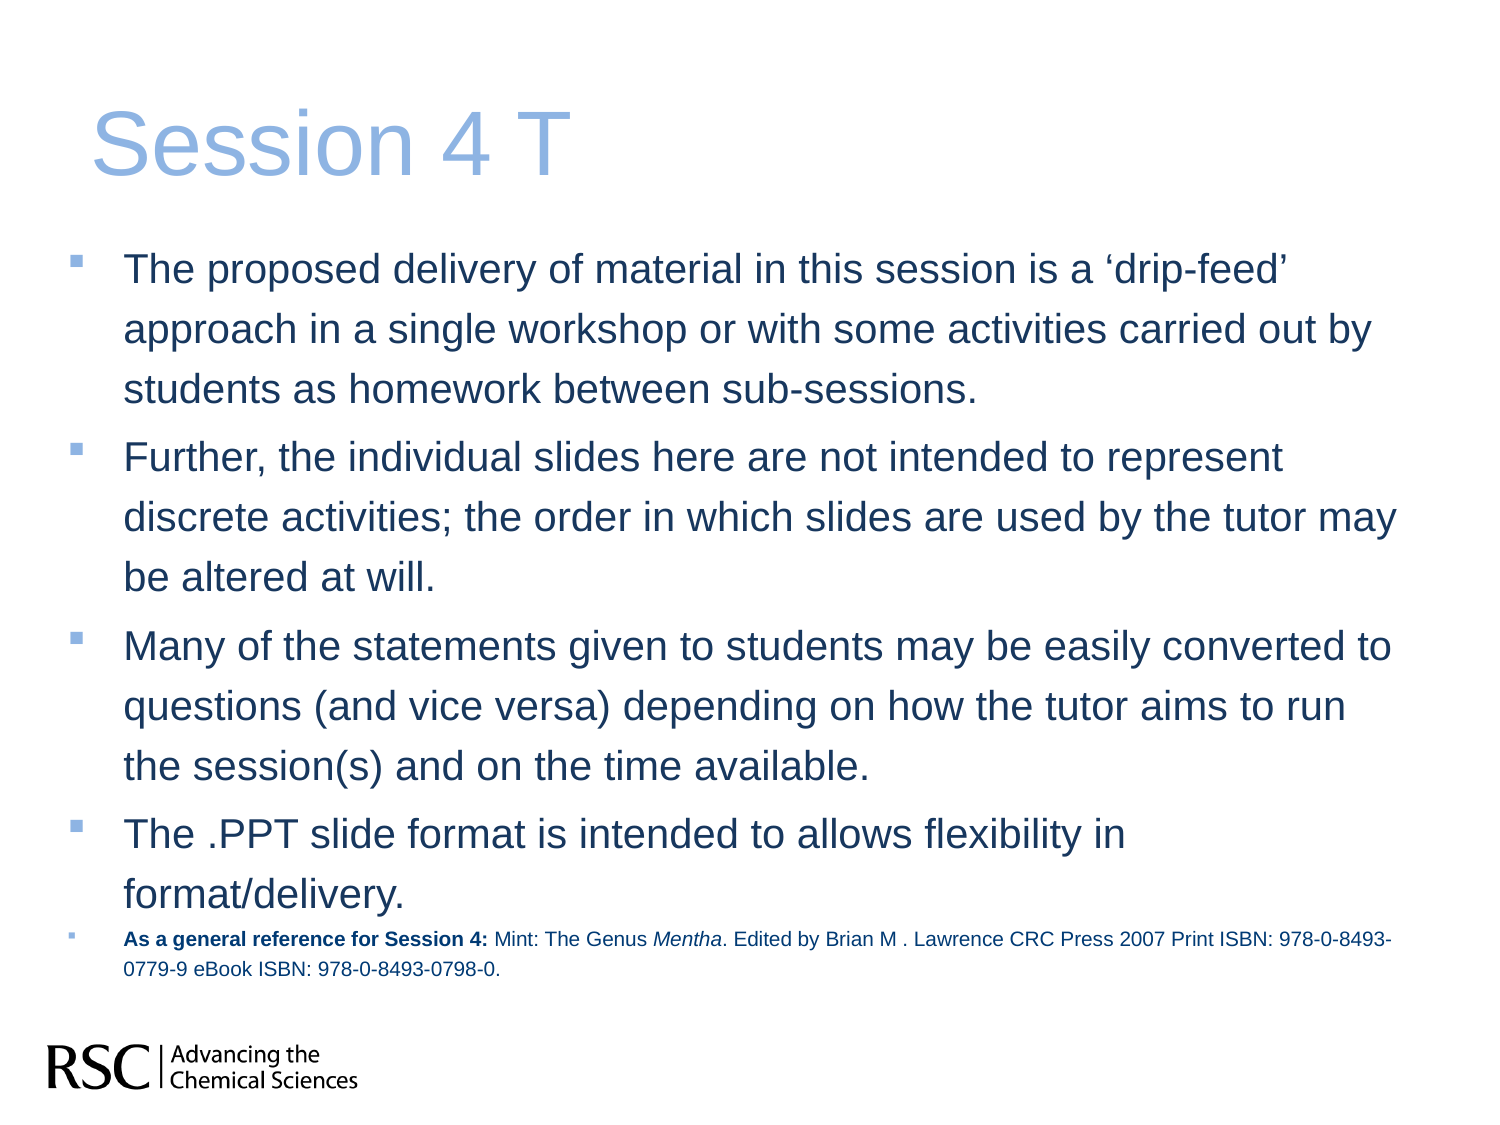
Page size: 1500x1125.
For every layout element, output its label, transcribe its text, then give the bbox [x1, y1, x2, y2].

list The proposed delivery of material in this session is a ‘drip-feed’ approach in a single workshop or with some activities carried out by students as homework between sub-sessions. Further, the individual slides here are not intended to represent discrete activities; the order in which slides are used by the tutor may be altered at will. Many of the statements given to students may be easily converted to questions (and vice versa) depending on how the tutor aims to run the session(s) and on the time available. The .PPT slide format is intended to allows flexibility in format/delivery. As a general reference for Session 4: Mint: The Genus Mentha. Edited by Brian M . Lawrence CRC Press 2007 Print ISBN: 978-0-8493-0779-9 eBook ISBN: 978-0-8493-0798-0. [52, 204, 1425, 1082]
title Session 4 T [75, 45, 1425, 233]
